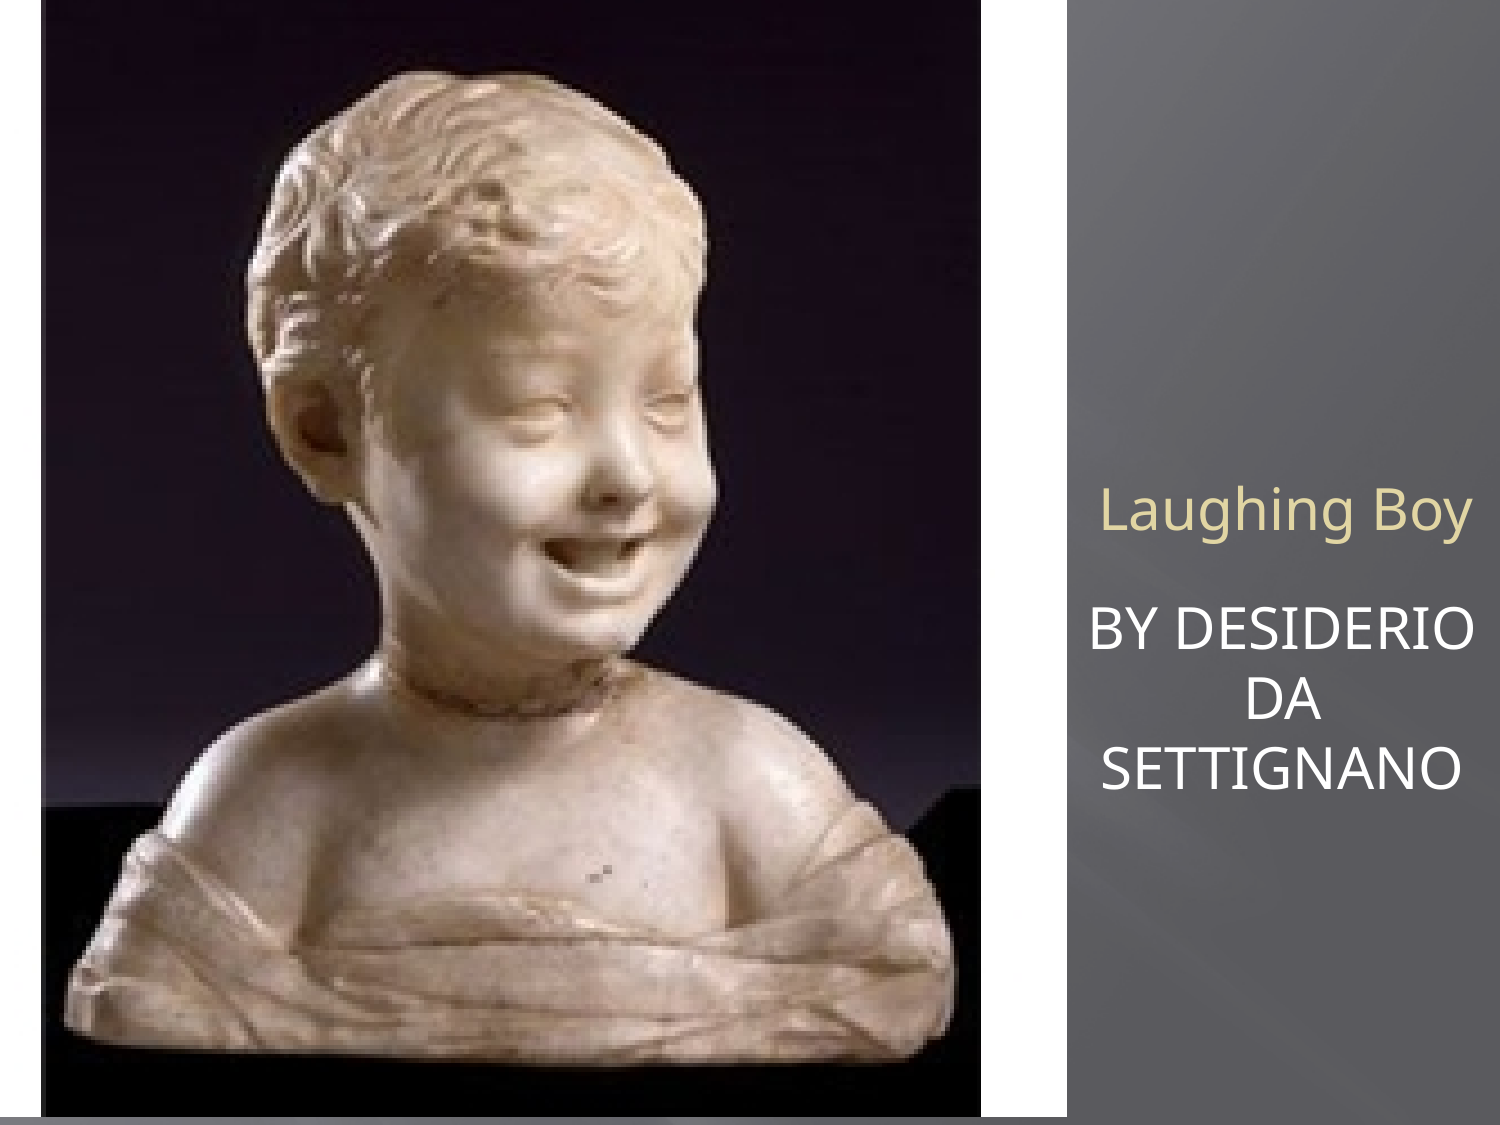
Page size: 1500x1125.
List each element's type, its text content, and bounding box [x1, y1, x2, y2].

subtitle Laughing Boy [1110, 464, 1500, 706]
title by Desiderio da Settignano [1110, 706, 1500, 801]
picture [0, 0, 1067, 1117]
